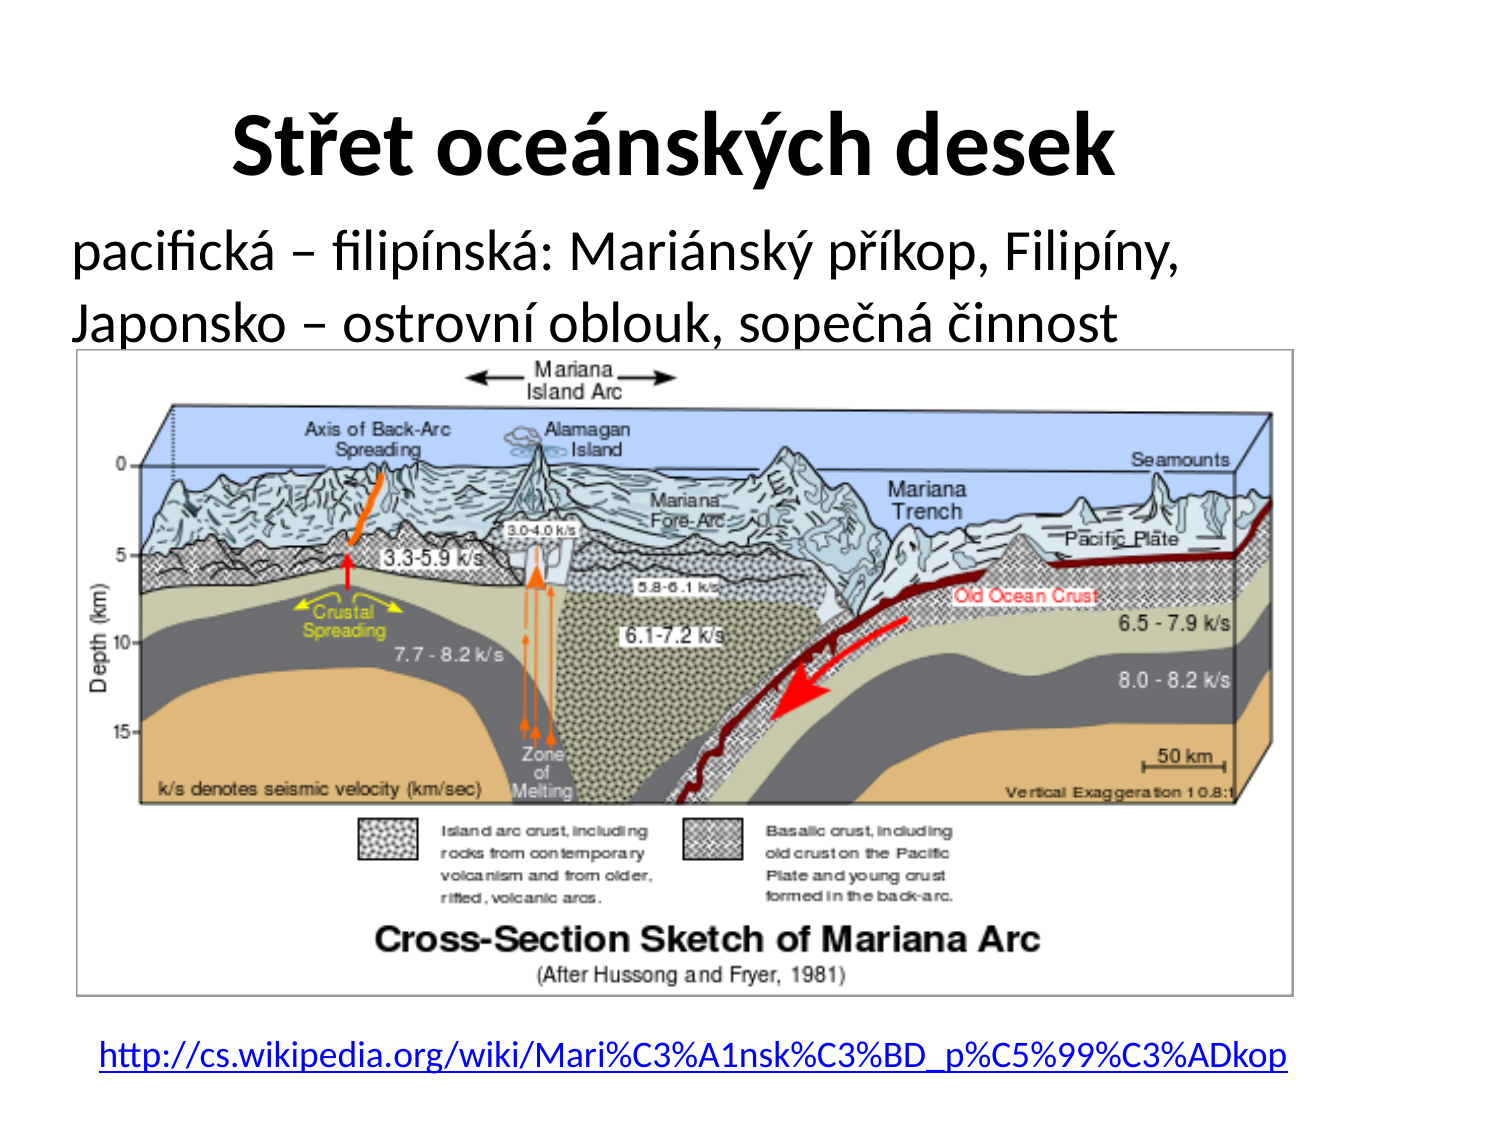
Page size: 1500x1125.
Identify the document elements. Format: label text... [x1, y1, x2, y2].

text_box http://cs.wikipedia.org/wiki/Mari%C3%A1nsk%C3%BD_p%C5%99%C3%ADkop [84, 1023, 1304, 1083]
title Střet oceánských desek [0, 45, 1350, 196]
list pacifická – filipínská: Mariánský příkop, Filipíny, Japonsko – ostrovní oblouk, sopečná činnost [0, 196, 1350, 939]
picture [76, 349, 1294, 997]
